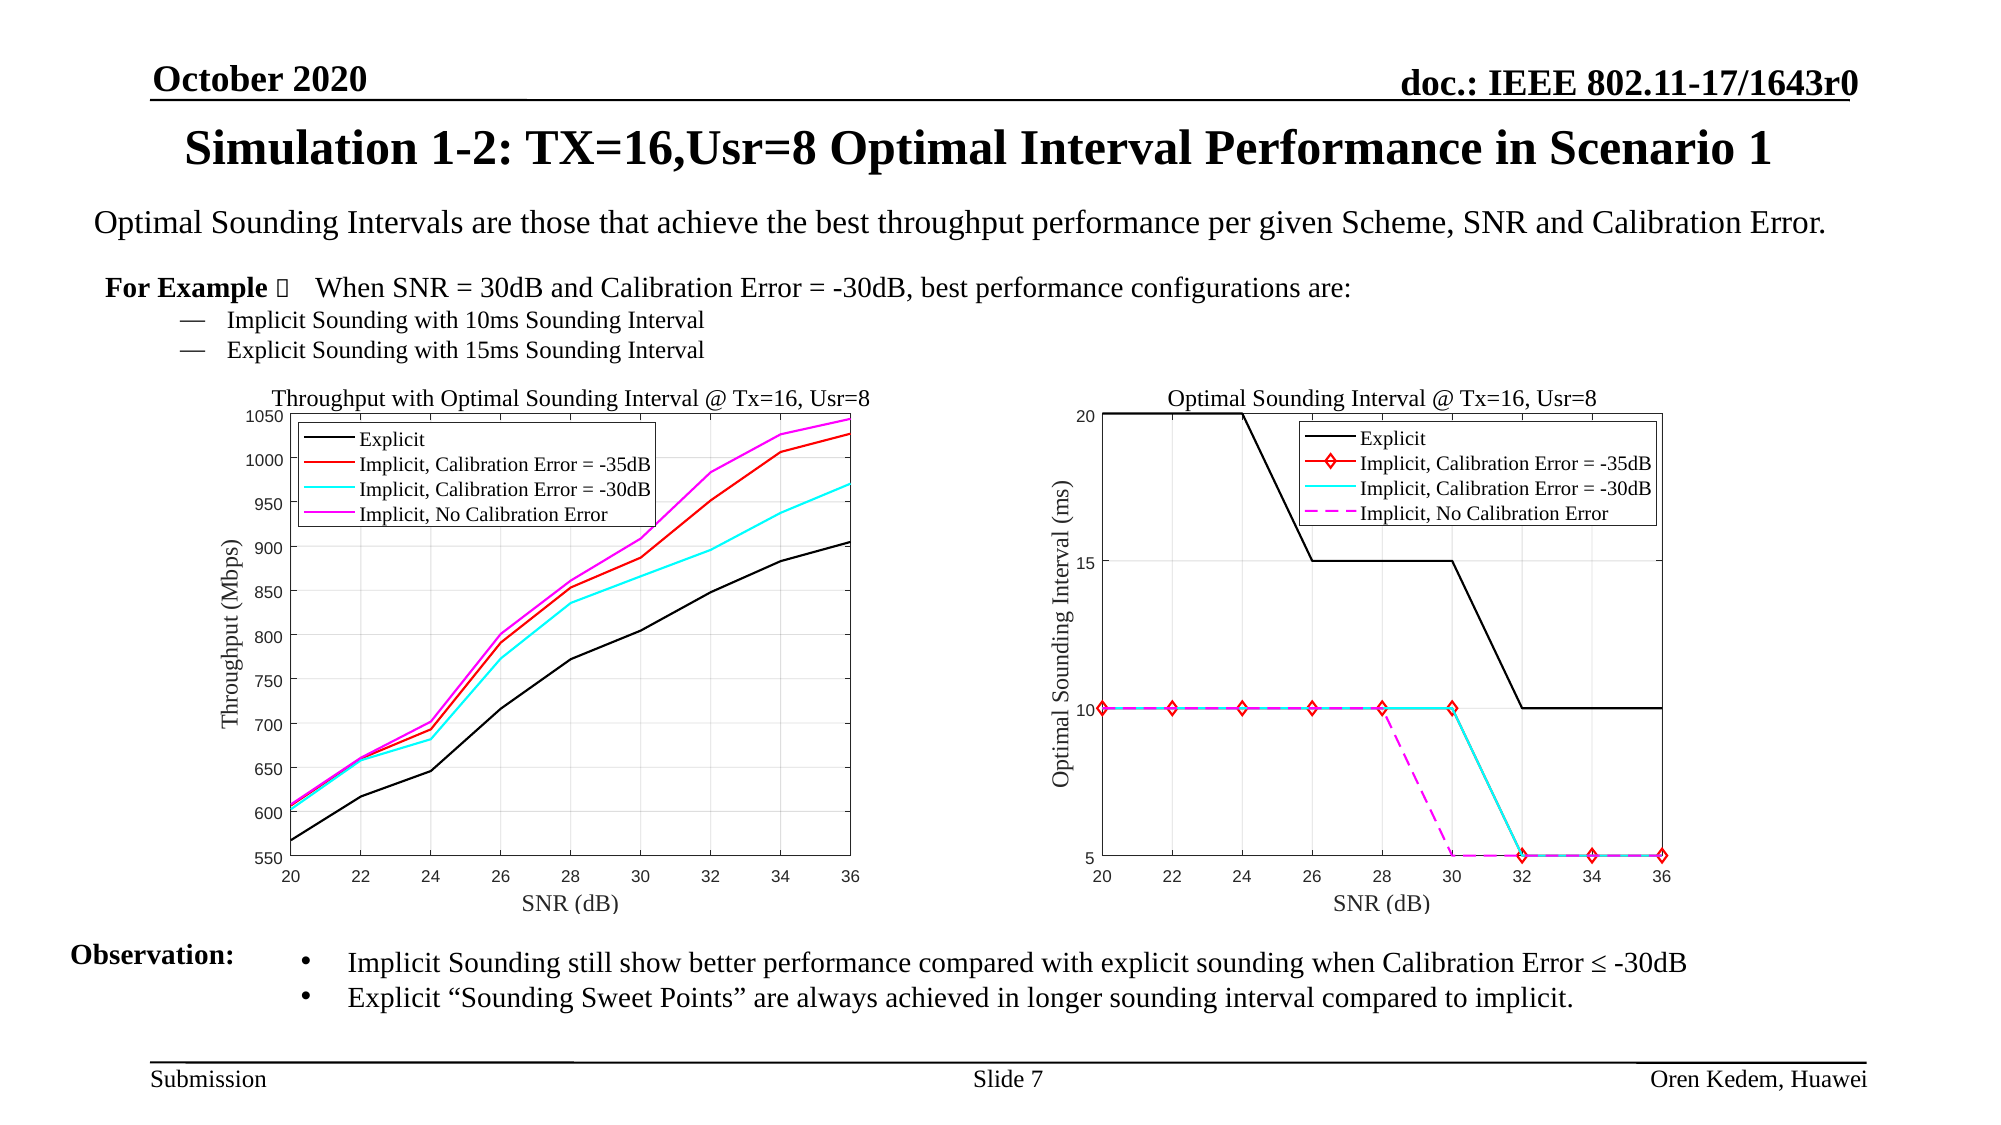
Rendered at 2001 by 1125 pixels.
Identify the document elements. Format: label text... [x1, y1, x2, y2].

text_box Optimal Sounding Intervals are those that achieve the best throughput performance per given Scheme, SNR and Calibration Error. [78, 192, 1886, 261]
footer Oren Kedem, Huawei [1171, 1061, 1869, 1093]
list Observation: [54, 927, 339, 986]
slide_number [152, 54, 563, 100]
text_box For Example  When SNR = 30dB and Calibration Error = -30dB, best performance configurations are: Implicit Sounding with 10ms Sounding Interval Explicit Sounding with 15ms Sounding Interval [24, 261, 1919, 528]
text_box Implicit Sounding still show better performance compared with explicit sounding when Calibration Error ≤ -30dB Explicit “Sounding Sweet Points” are always achieved in longer sounding interval compared to implicit. [285, 935, 1857, 1053]
slide_number Slide 7 [950, 1061, 1067, 1123]
picture [196, 373, 918, 914]
picture [1007, 373, 1730, 914]
title Simulation 1-2: TX=16,Usr=8 Optimal Interval Performance in Scenario 1 [102, 90, 1869, 192]
